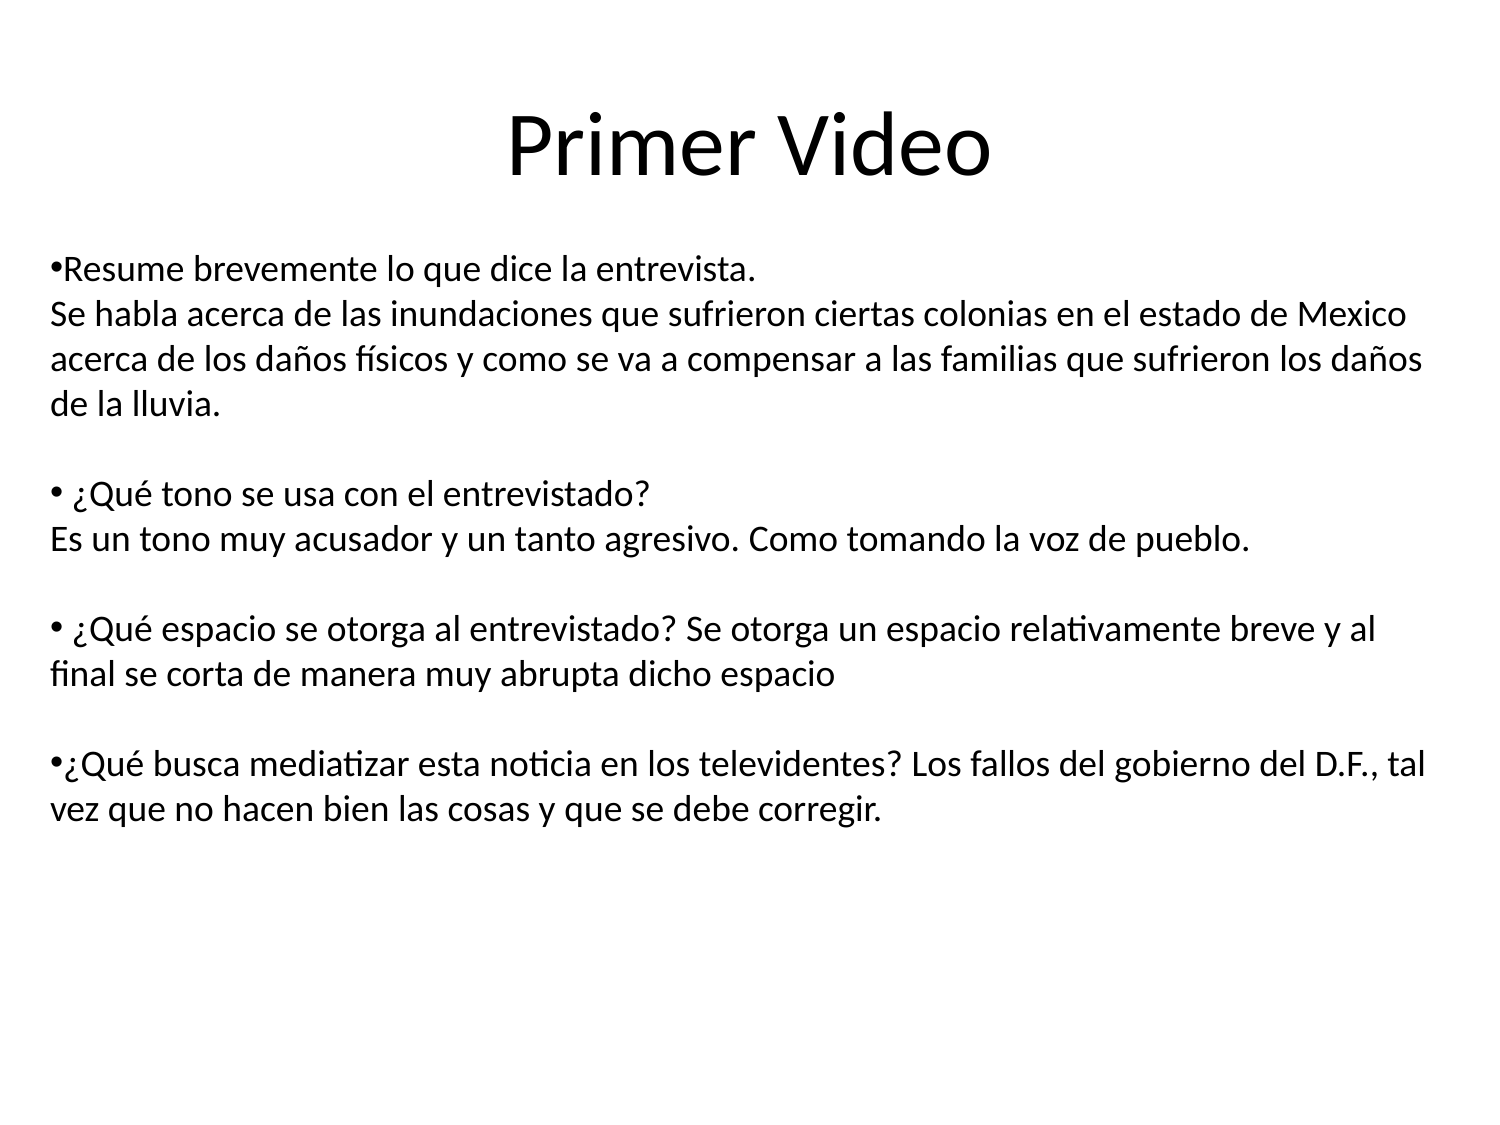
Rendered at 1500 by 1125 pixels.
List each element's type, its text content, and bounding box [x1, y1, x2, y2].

text_box Resume brevemente lo que dice la entrevista. Se habla acerca de las inundaciones que sufrieron ciertas colonias en el estado de Mexico acerca de los daños físicos y como se va a compensar a las familias que sufrieron los daños de la lluvia. ¿Qué tono se usa con el entrevistado? Es un tono muy acusador y un tanto agresivo. Como tomando la voz de pueblo. ¿Qué espacio se otorga al entrevistado? Se otorga un espacio relativamente breve y al final se corta de manera muy abrupta dicho espacio ¿Qué busca mediatizar esta noticia en los televidentes? Los fallos del gobierno del D.F., tal vez que no hacen bien las cosas y que se debe corregir. [35, 236, 1454, 837]
title Primer Video [75, 45, 1425, 233]
